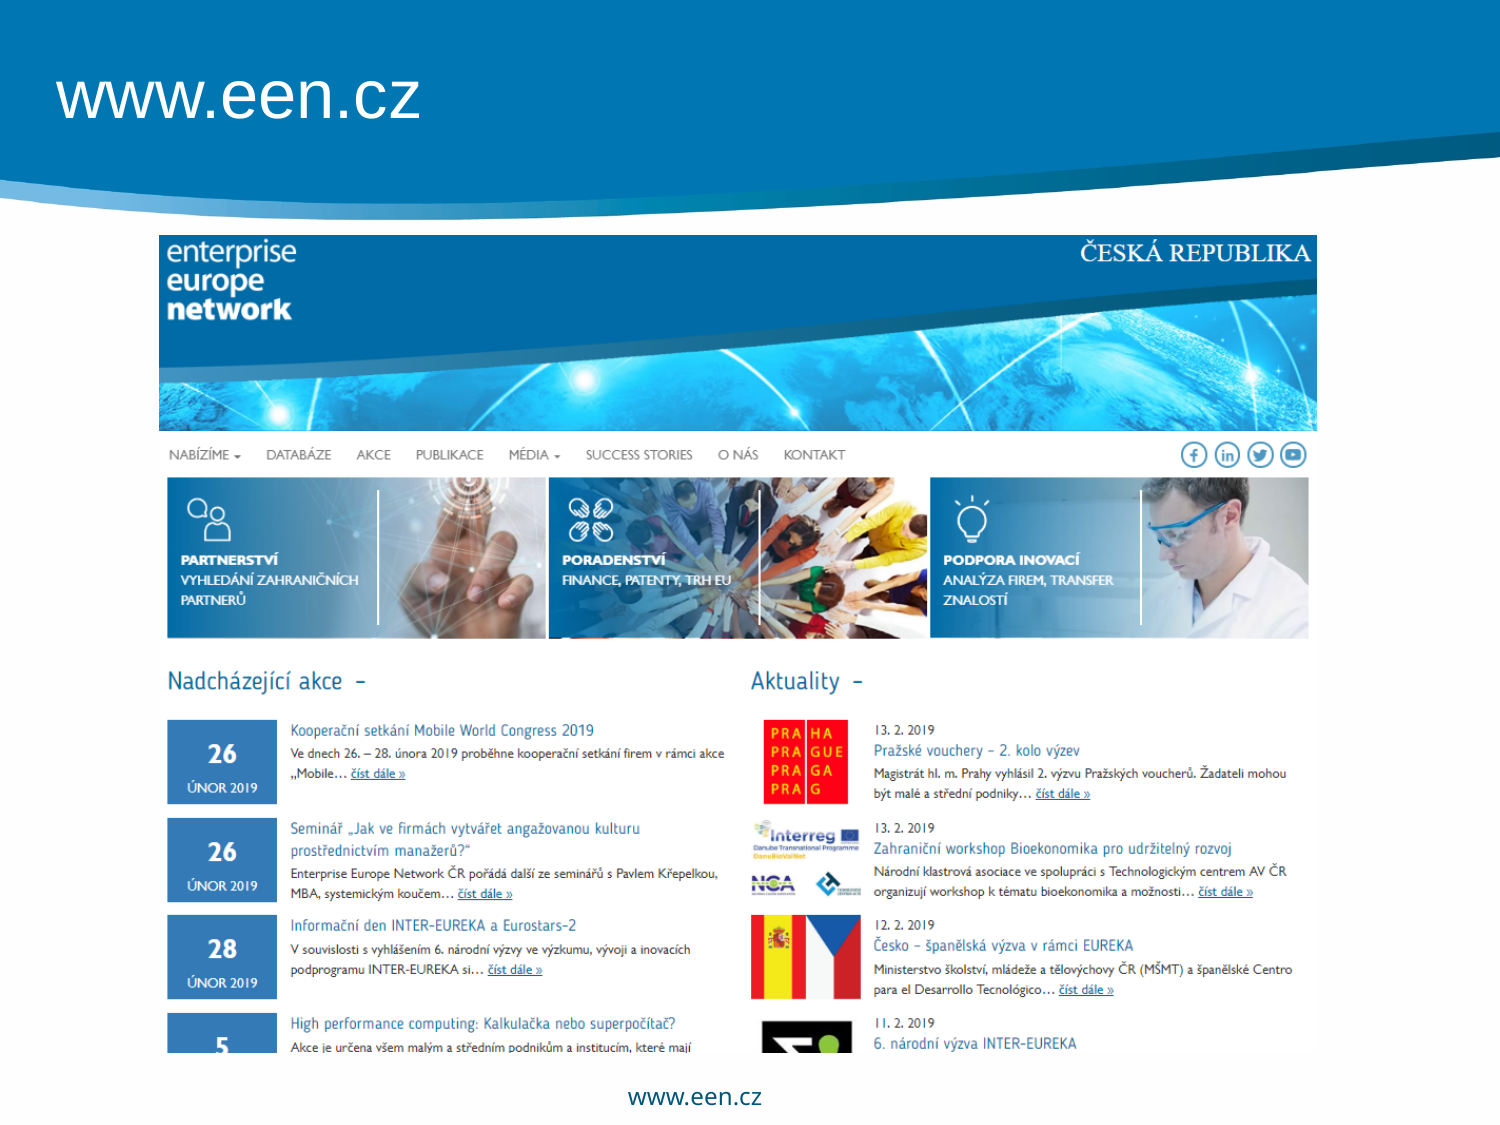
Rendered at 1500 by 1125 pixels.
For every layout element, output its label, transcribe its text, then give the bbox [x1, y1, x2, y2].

text_box www.een.cz [41, 42, 1140, 126]
picture [0, 157, 1500, 1125]
